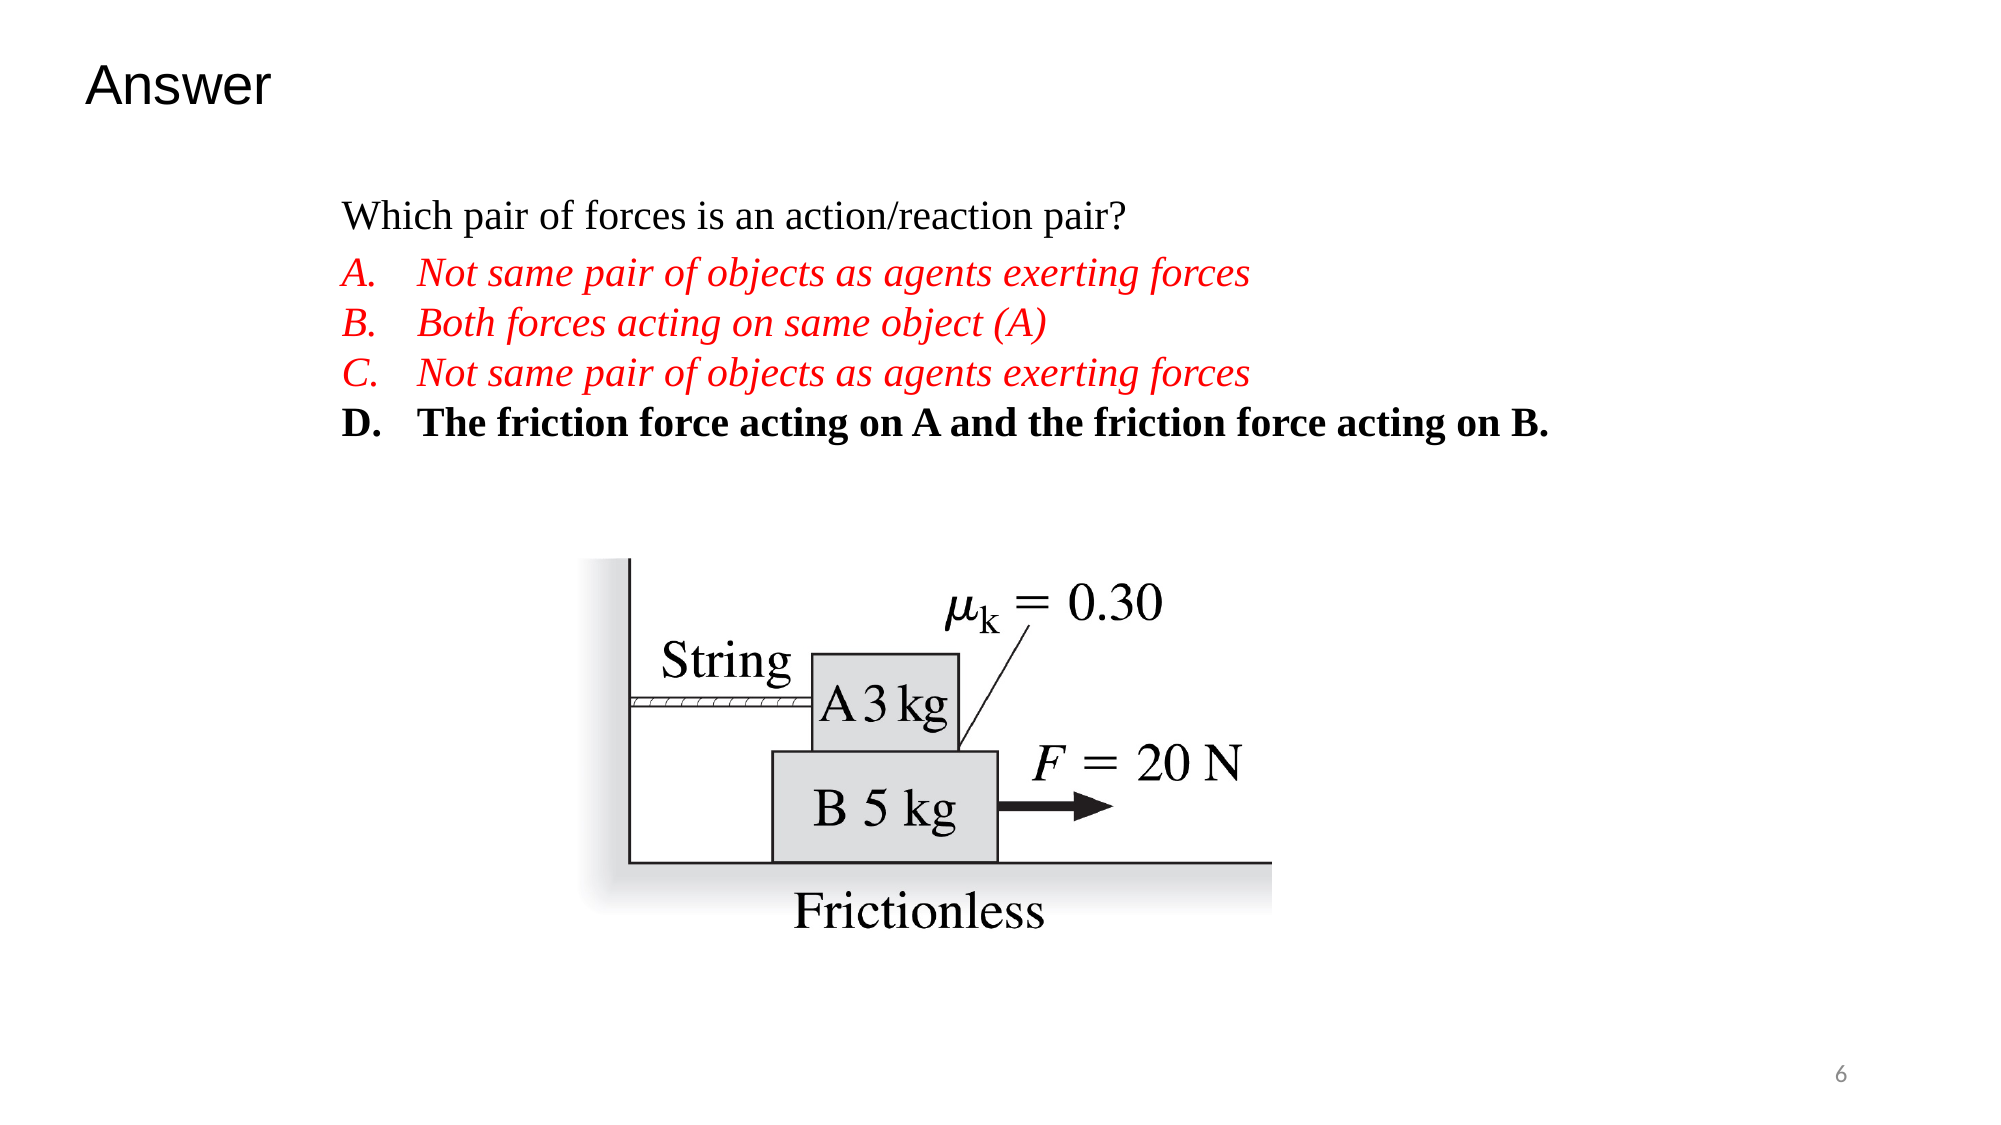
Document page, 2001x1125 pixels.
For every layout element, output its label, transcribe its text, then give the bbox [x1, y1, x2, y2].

text_box Not same pair of objects as agents exerting forces Both forces acting on same object (A) Not same pair of objects as agents exerting forces The friction force acting on A and the friction force acting on B. [341, 244, 1844, 517]
slide_number 6 [1412, 1042, 1863, 1103]
text_box Which pair of forces is an action/reaction pair? [341, 187, 1593, 238]
text_box Answer [85, 48, 1432, 126]
picture [572, 558, 1272, 932]
